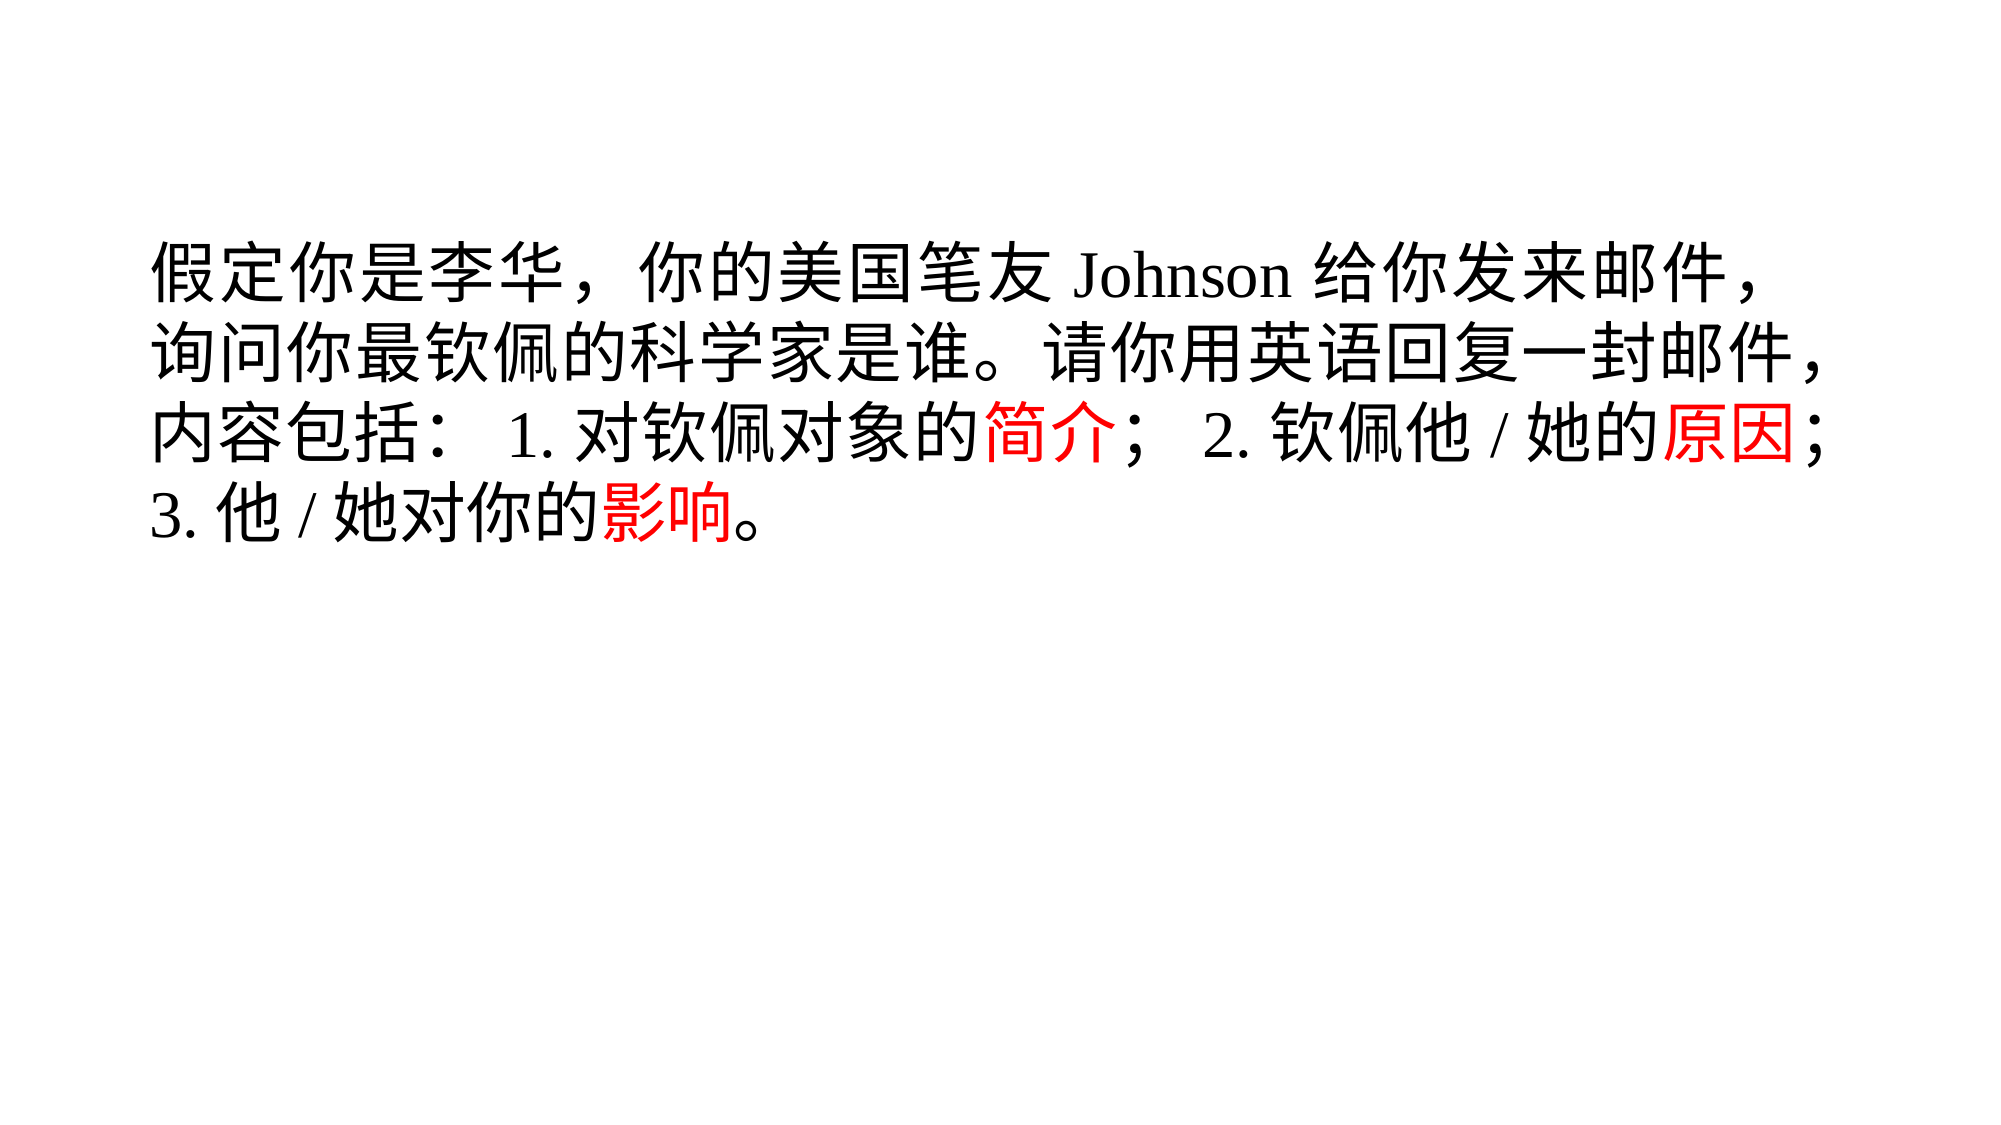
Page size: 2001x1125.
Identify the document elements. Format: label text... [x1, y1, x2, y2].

text_box 假定你是李华，你的美国笔友Johnson给你发来邮件，询问你最钦佩的科学家是谁。请你用英语回复一封邮件，内容包括：1.对钦佩对象的简介；2.钦佩他/她的原因；3.他/她对你的影响。 [134, 178, 1813, 559]
